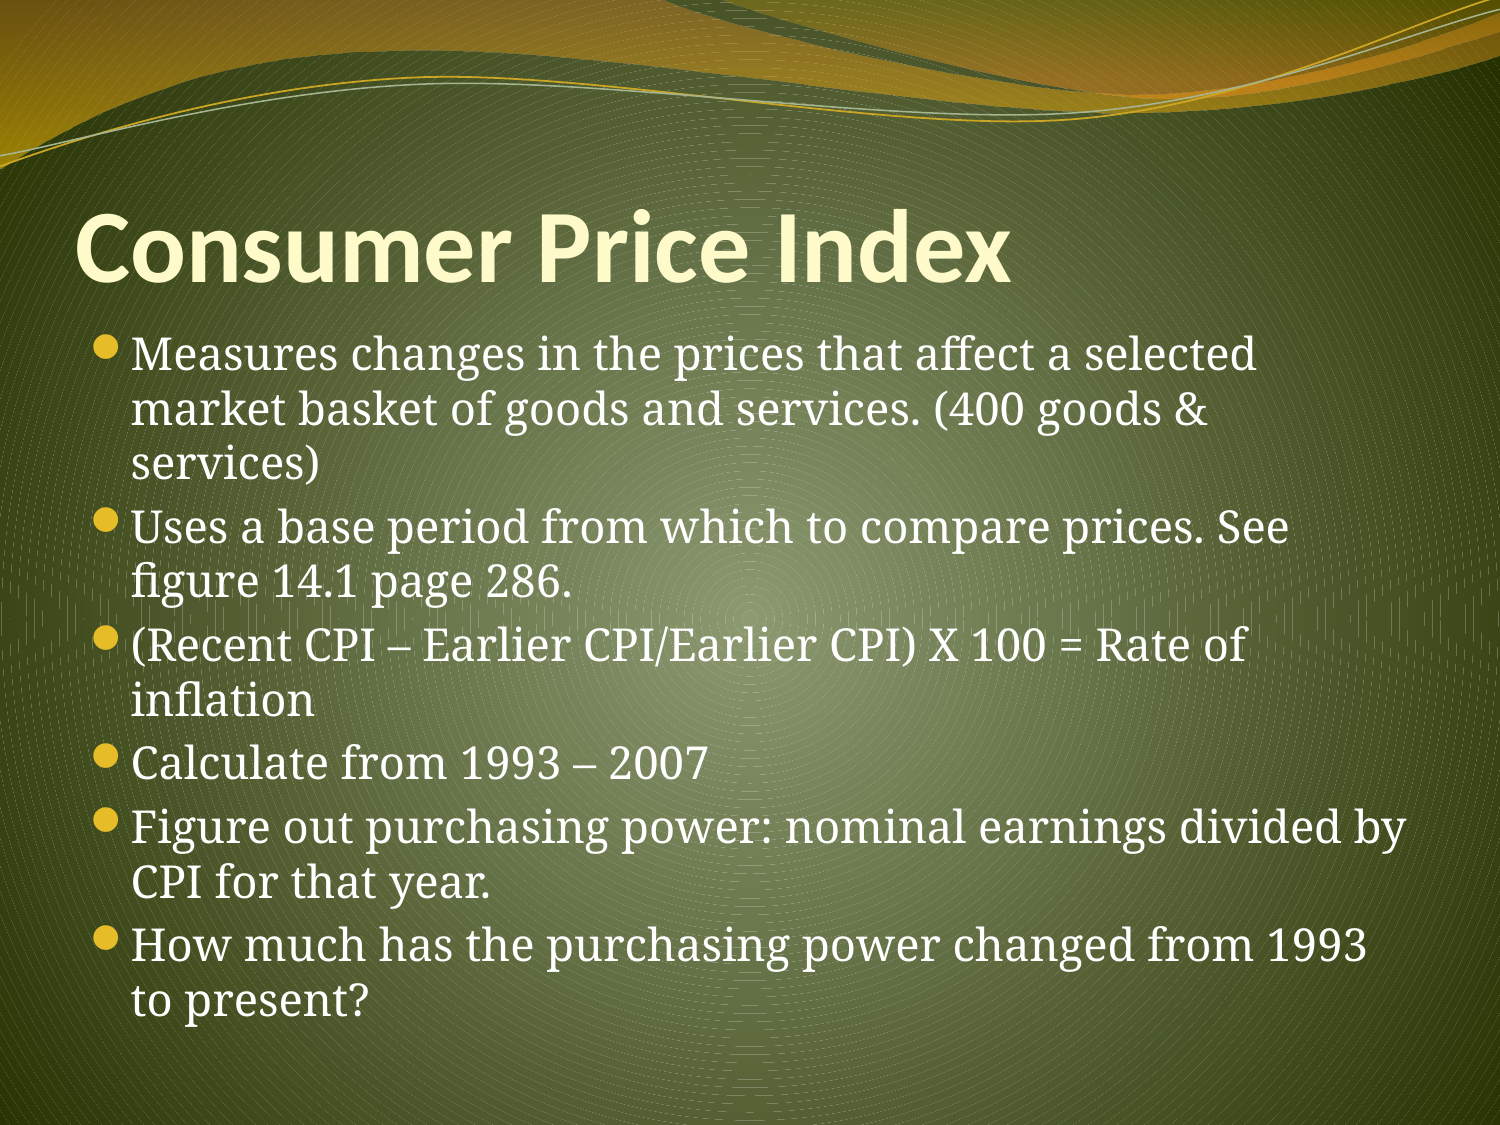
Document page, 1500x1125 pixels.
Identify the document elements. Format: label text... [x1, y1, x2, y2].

list Measures changes in the prices that affect a selected market basket of goods and services. (400 goods & services) Uses a base period from which to compare prices. See figure 14.1 page 286. (Recent CPI – Earlier CPI/Earlier CPI) X 100 = Rate of inflation Calculate from 1993 – 2007 Figure out purchasing power: nominal earnings divided by CPI for that year. How much has the purchasing power changed from 1993 to present? [75, 317, 1425, 1038]
title Consumer Price Index [75, 115, 1425, 303]
